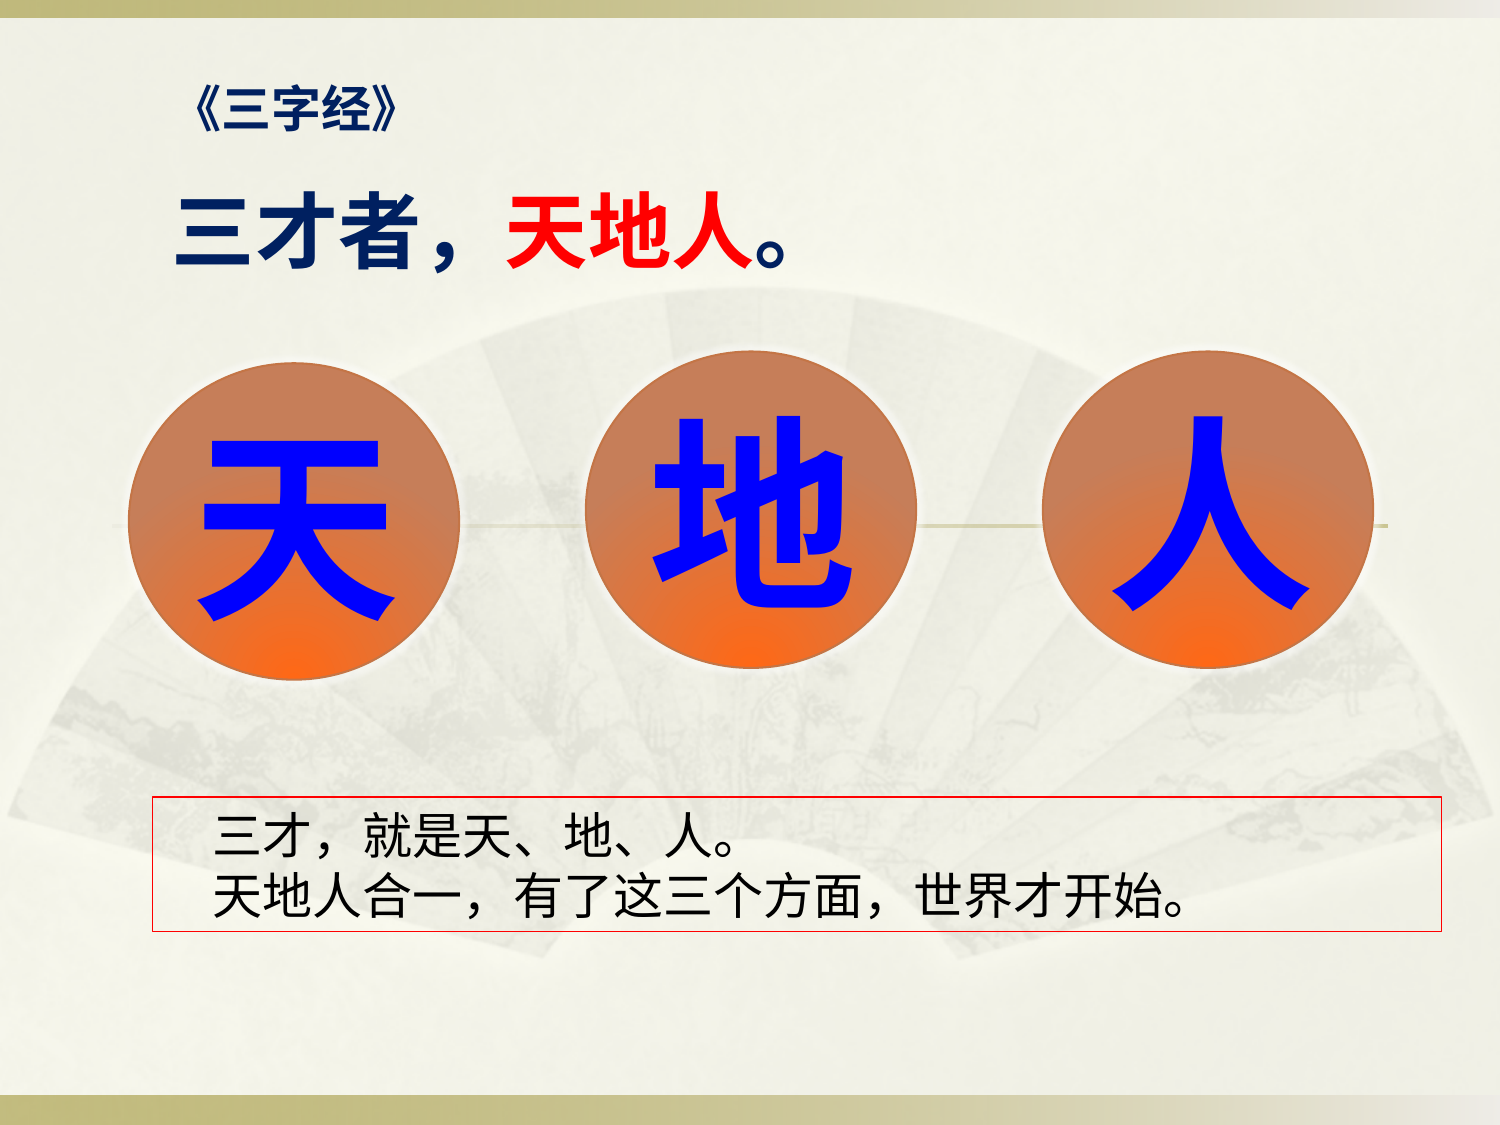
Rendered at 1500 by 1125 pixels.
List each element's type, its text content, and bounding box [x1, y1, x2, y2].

text_box 人 [1041, 350, 1375, 669]
text_box 三才，就是天、地、人。 天地人合一，有了这三个方面，世界才开始。 [152, 796, 1442, 932]
text_box 《三字经》 三才者，天地人。 [157, 70, 853, 287]
text_box 地 [584, 350, 918, 669]
text_box 天 [127, 362, 461, 681]
